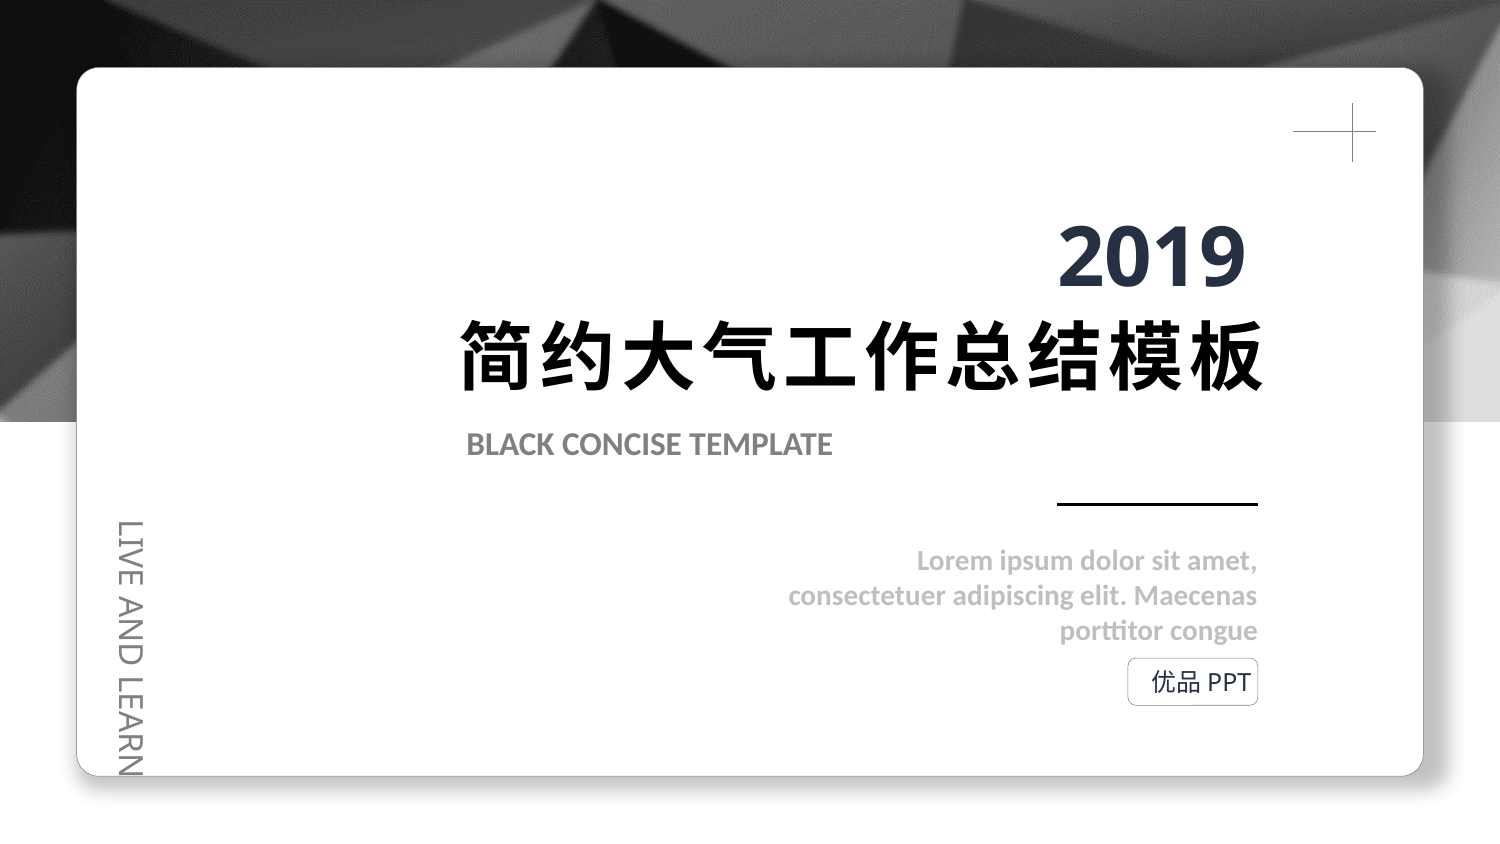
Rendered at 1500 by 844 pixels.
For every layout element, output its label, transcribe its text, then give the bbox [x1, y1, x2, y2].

text_box 优品PPT [1127, 666, 1258, 697]
text_box Lorem ipsum dolor sit amet, consectetuer adipiscing elit. Maecenas porttitor congue [785, 541, 1258, 647]
text_box BLACK CONCISE TEMPLATE [466, 431, 1258, 462]
picture [0, 0, 1500, 423]
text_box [1293, 102, 1377, 163]
text_box [1125, 655, 1260, 708]
text_box LIVE AND LEARN [112, 520, 153, 814]
text_box [74, 431, 1426, 779]
